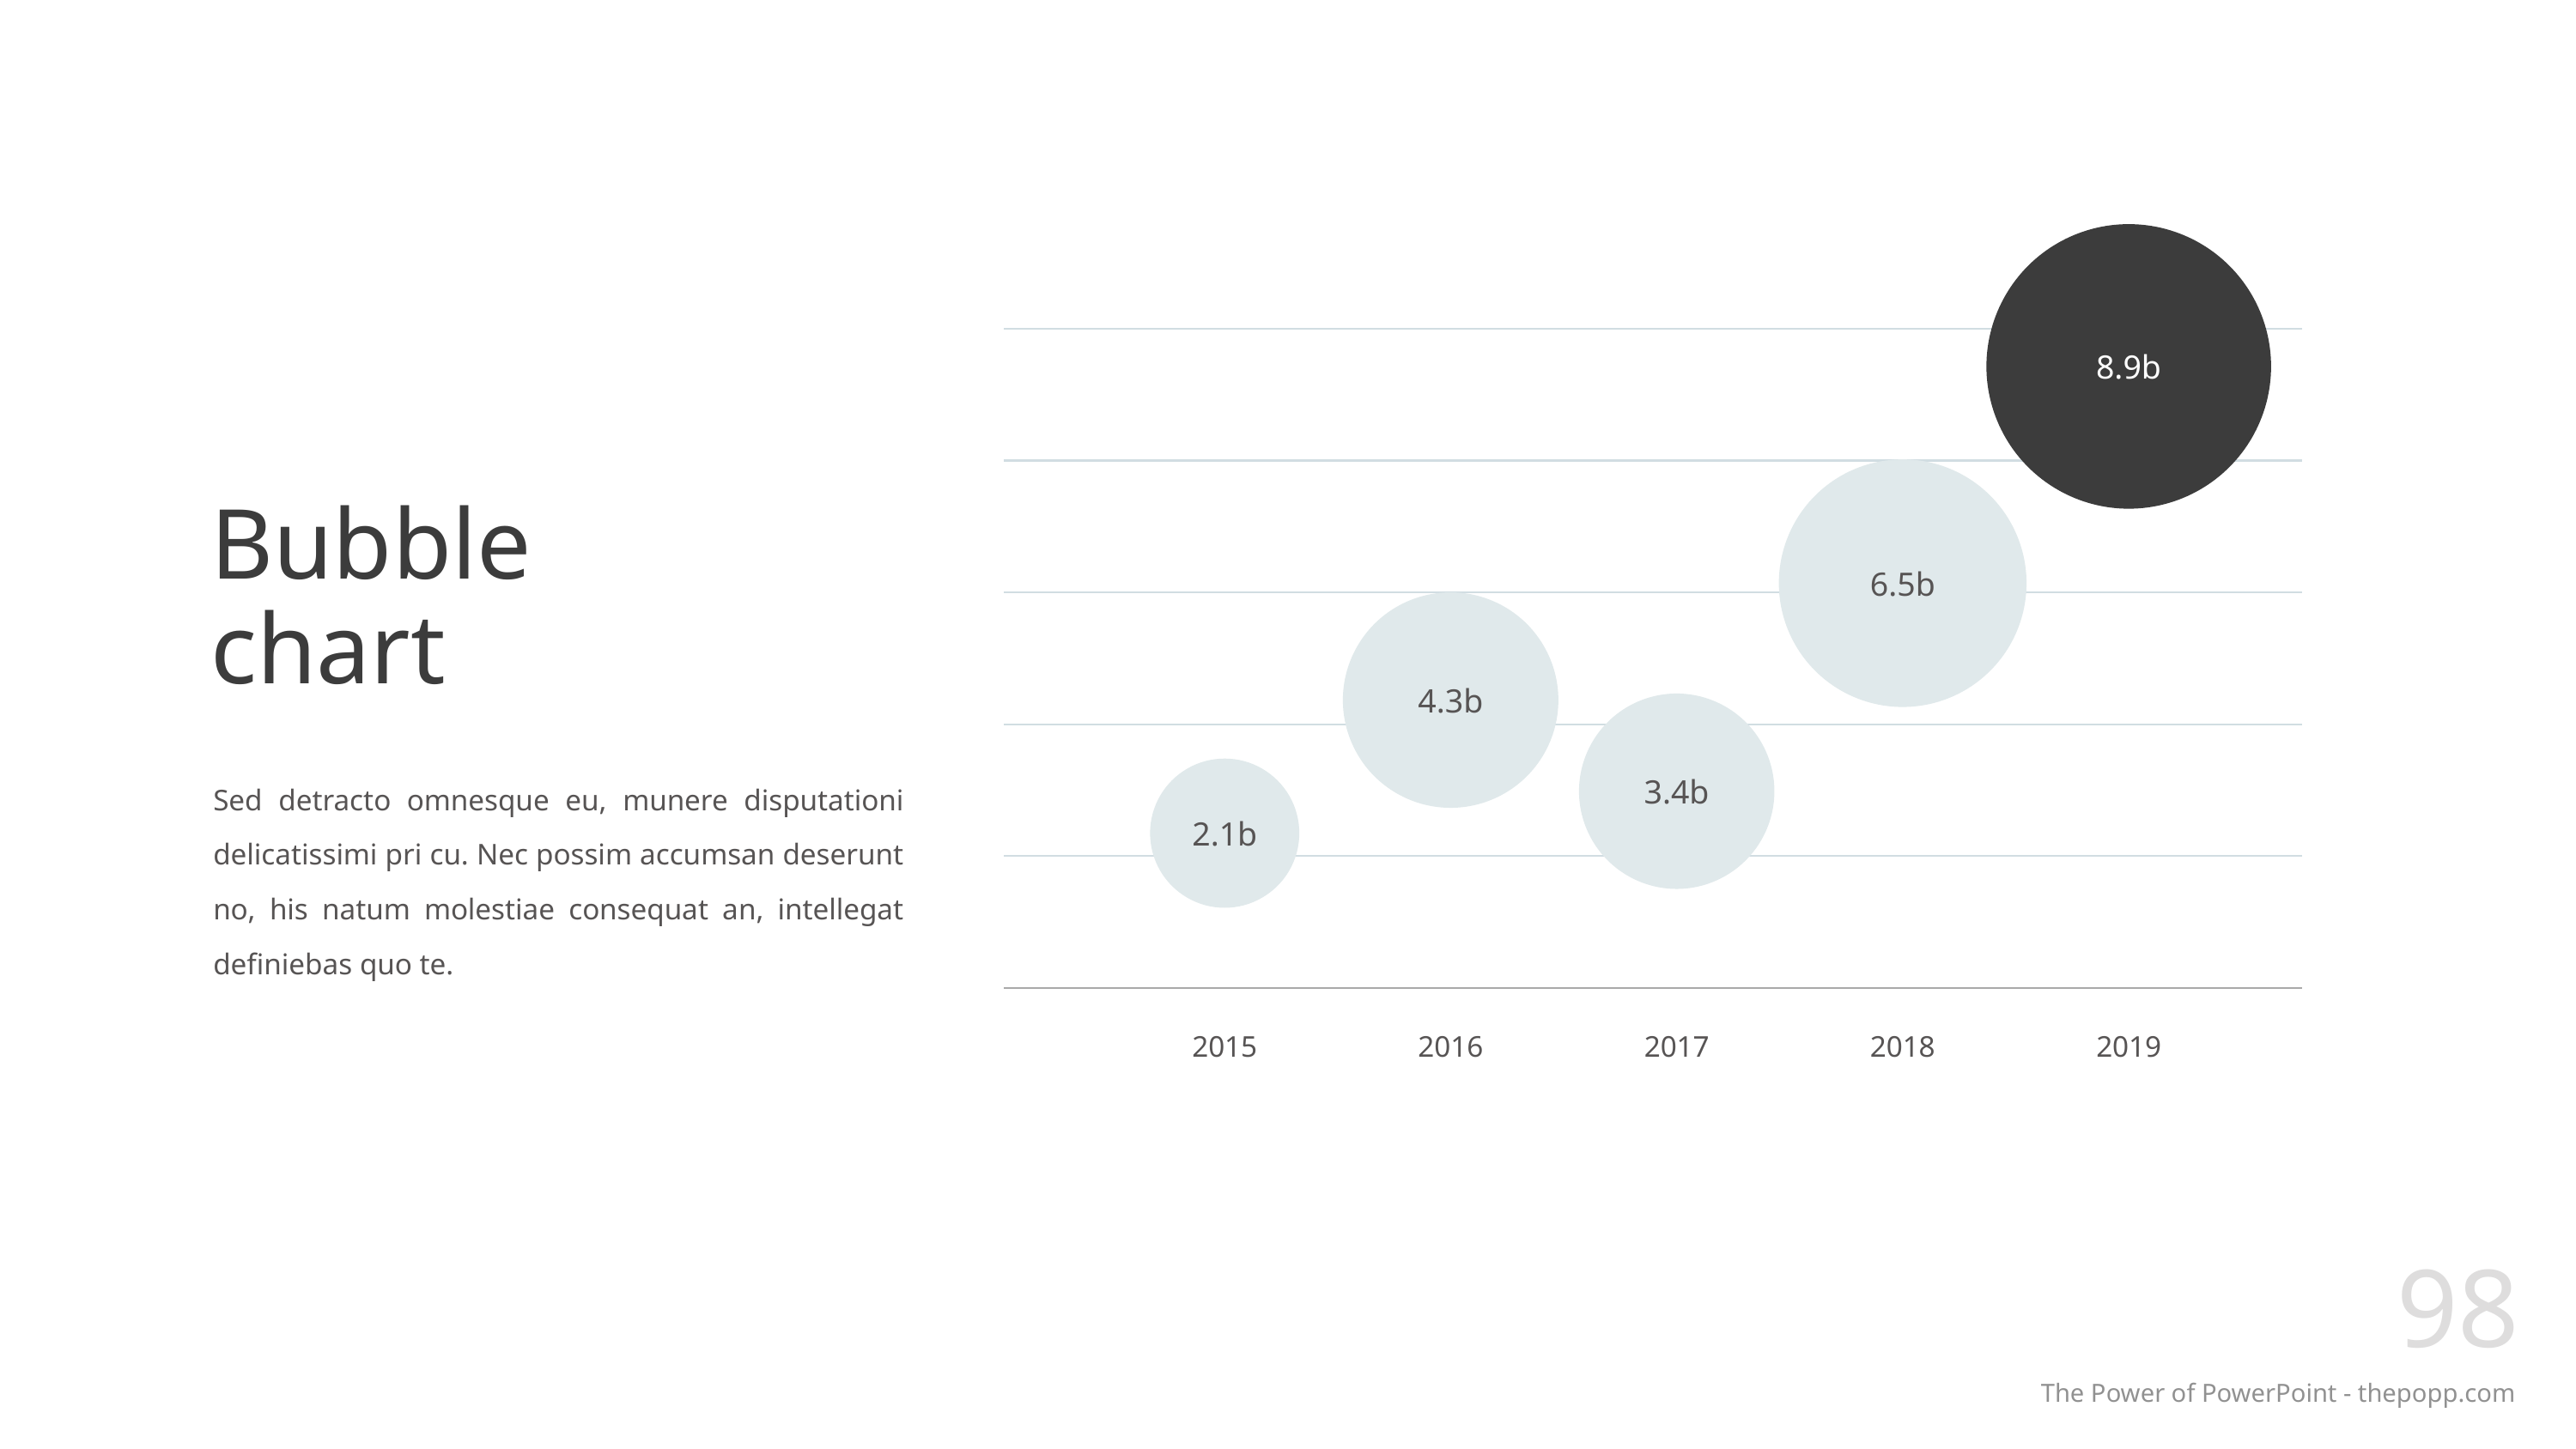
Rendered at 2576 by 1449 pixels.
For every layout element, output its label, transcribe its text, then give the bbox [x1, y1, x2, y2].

text_box 2016 [1405, 1022, 1497, 1070]
text_box 2017 [1631, 1022, 1722, 1070]
list Sed detracto omnesque eu, munere disputationi delicatissimi pri cu. Nec possim accumsan deserunt no, his natum molestiae consequat an, intellegat definiebas quo te. [200, 755, 918, 1181]
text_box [1004, 328, 2303, 988]
text_box 2019 [2083, 1022, 2174, 1070]
footer The Power of PowerPoint - thepopp.com [1573, 1354, 2529, 1432]
text_box 2015 [1179, 1022, 1270, 1070]
title Bubble chart [197, 197, 918, 711]
slide_number 98 [2150, 1250, 2532, 1393]
text_box 8.9b [1990, 223, 2267, 328]
text_box 2018 [1857, 1022, 1948, 1070]
